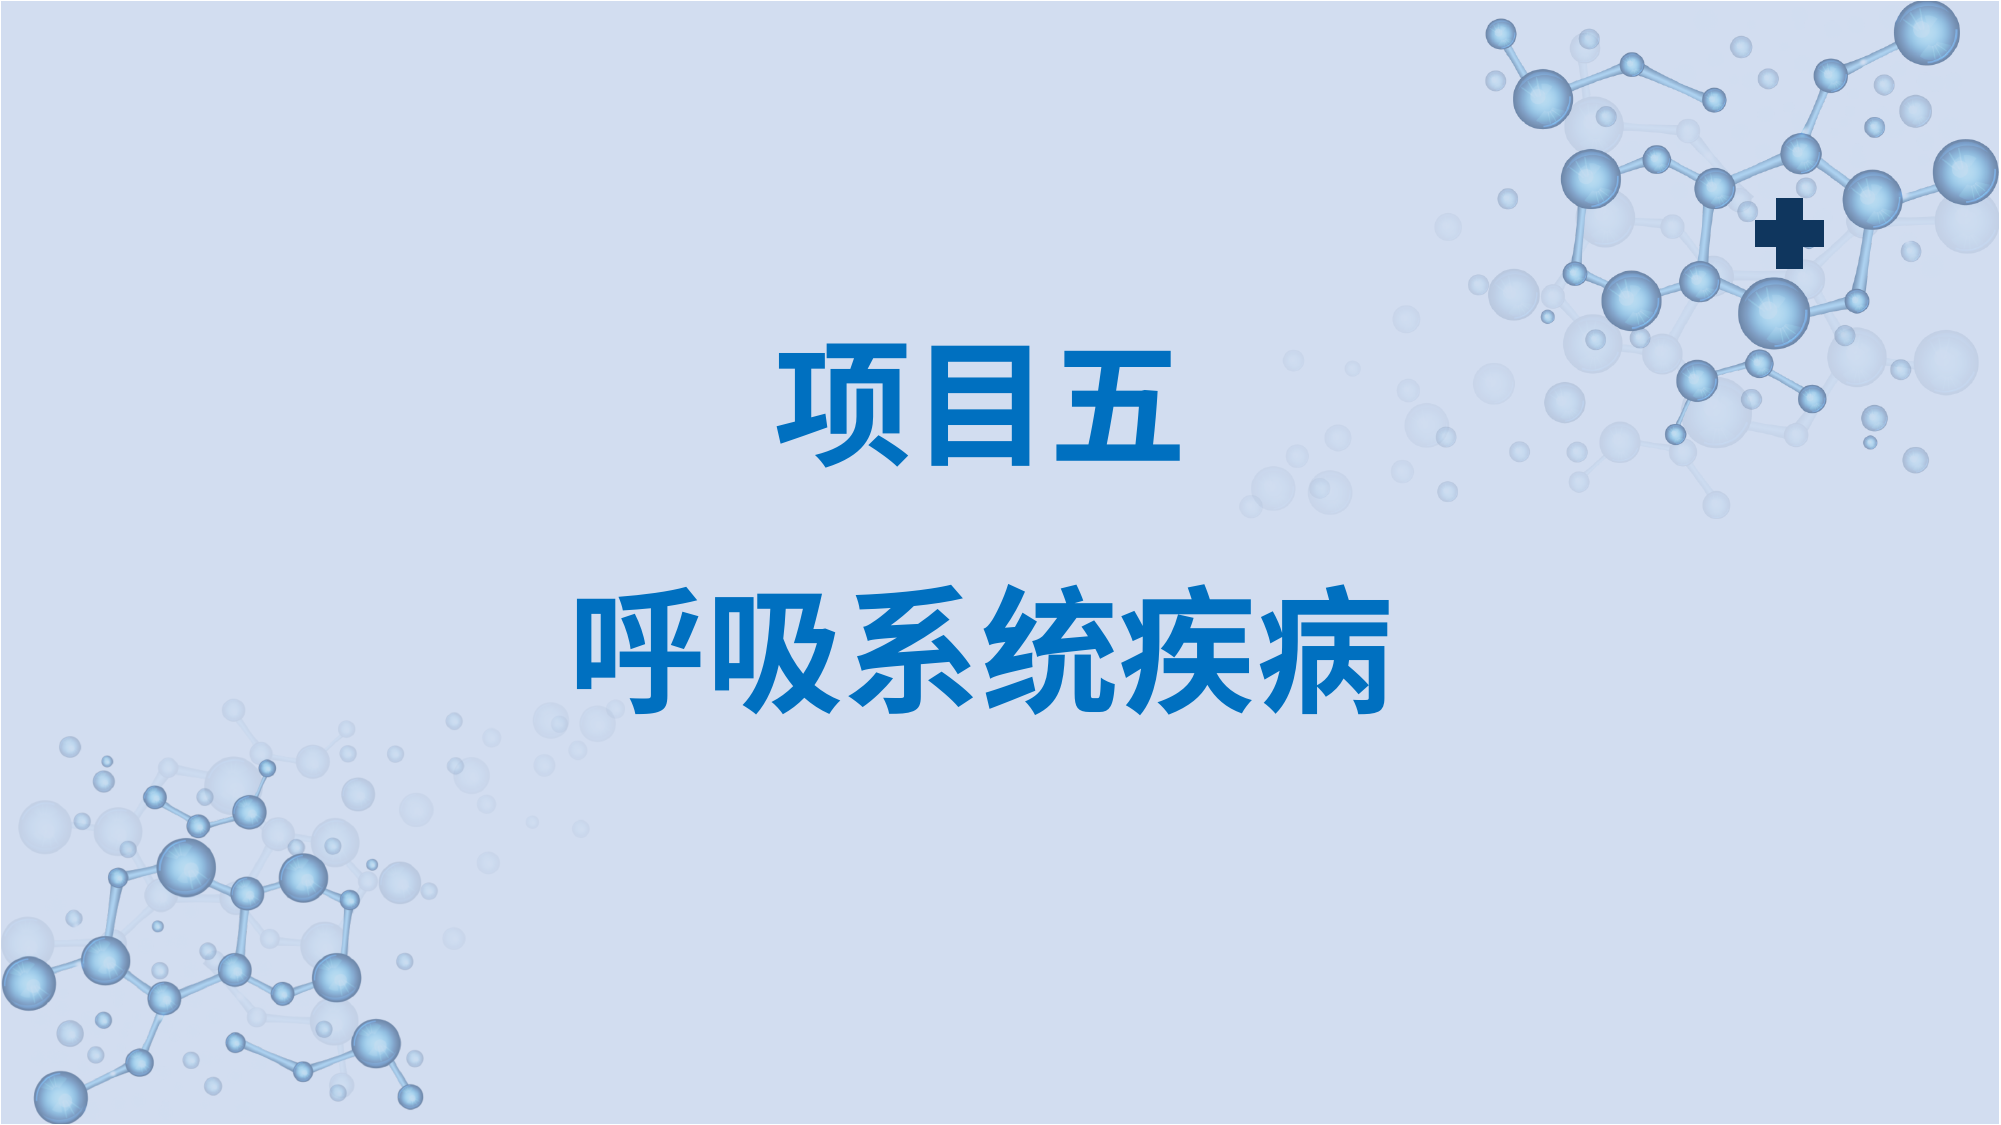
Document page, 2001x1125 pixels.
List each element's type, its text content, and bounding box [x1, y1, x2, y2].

text_box 项目五 呼吸系统疾病 [134, 227, 1829, 738]
